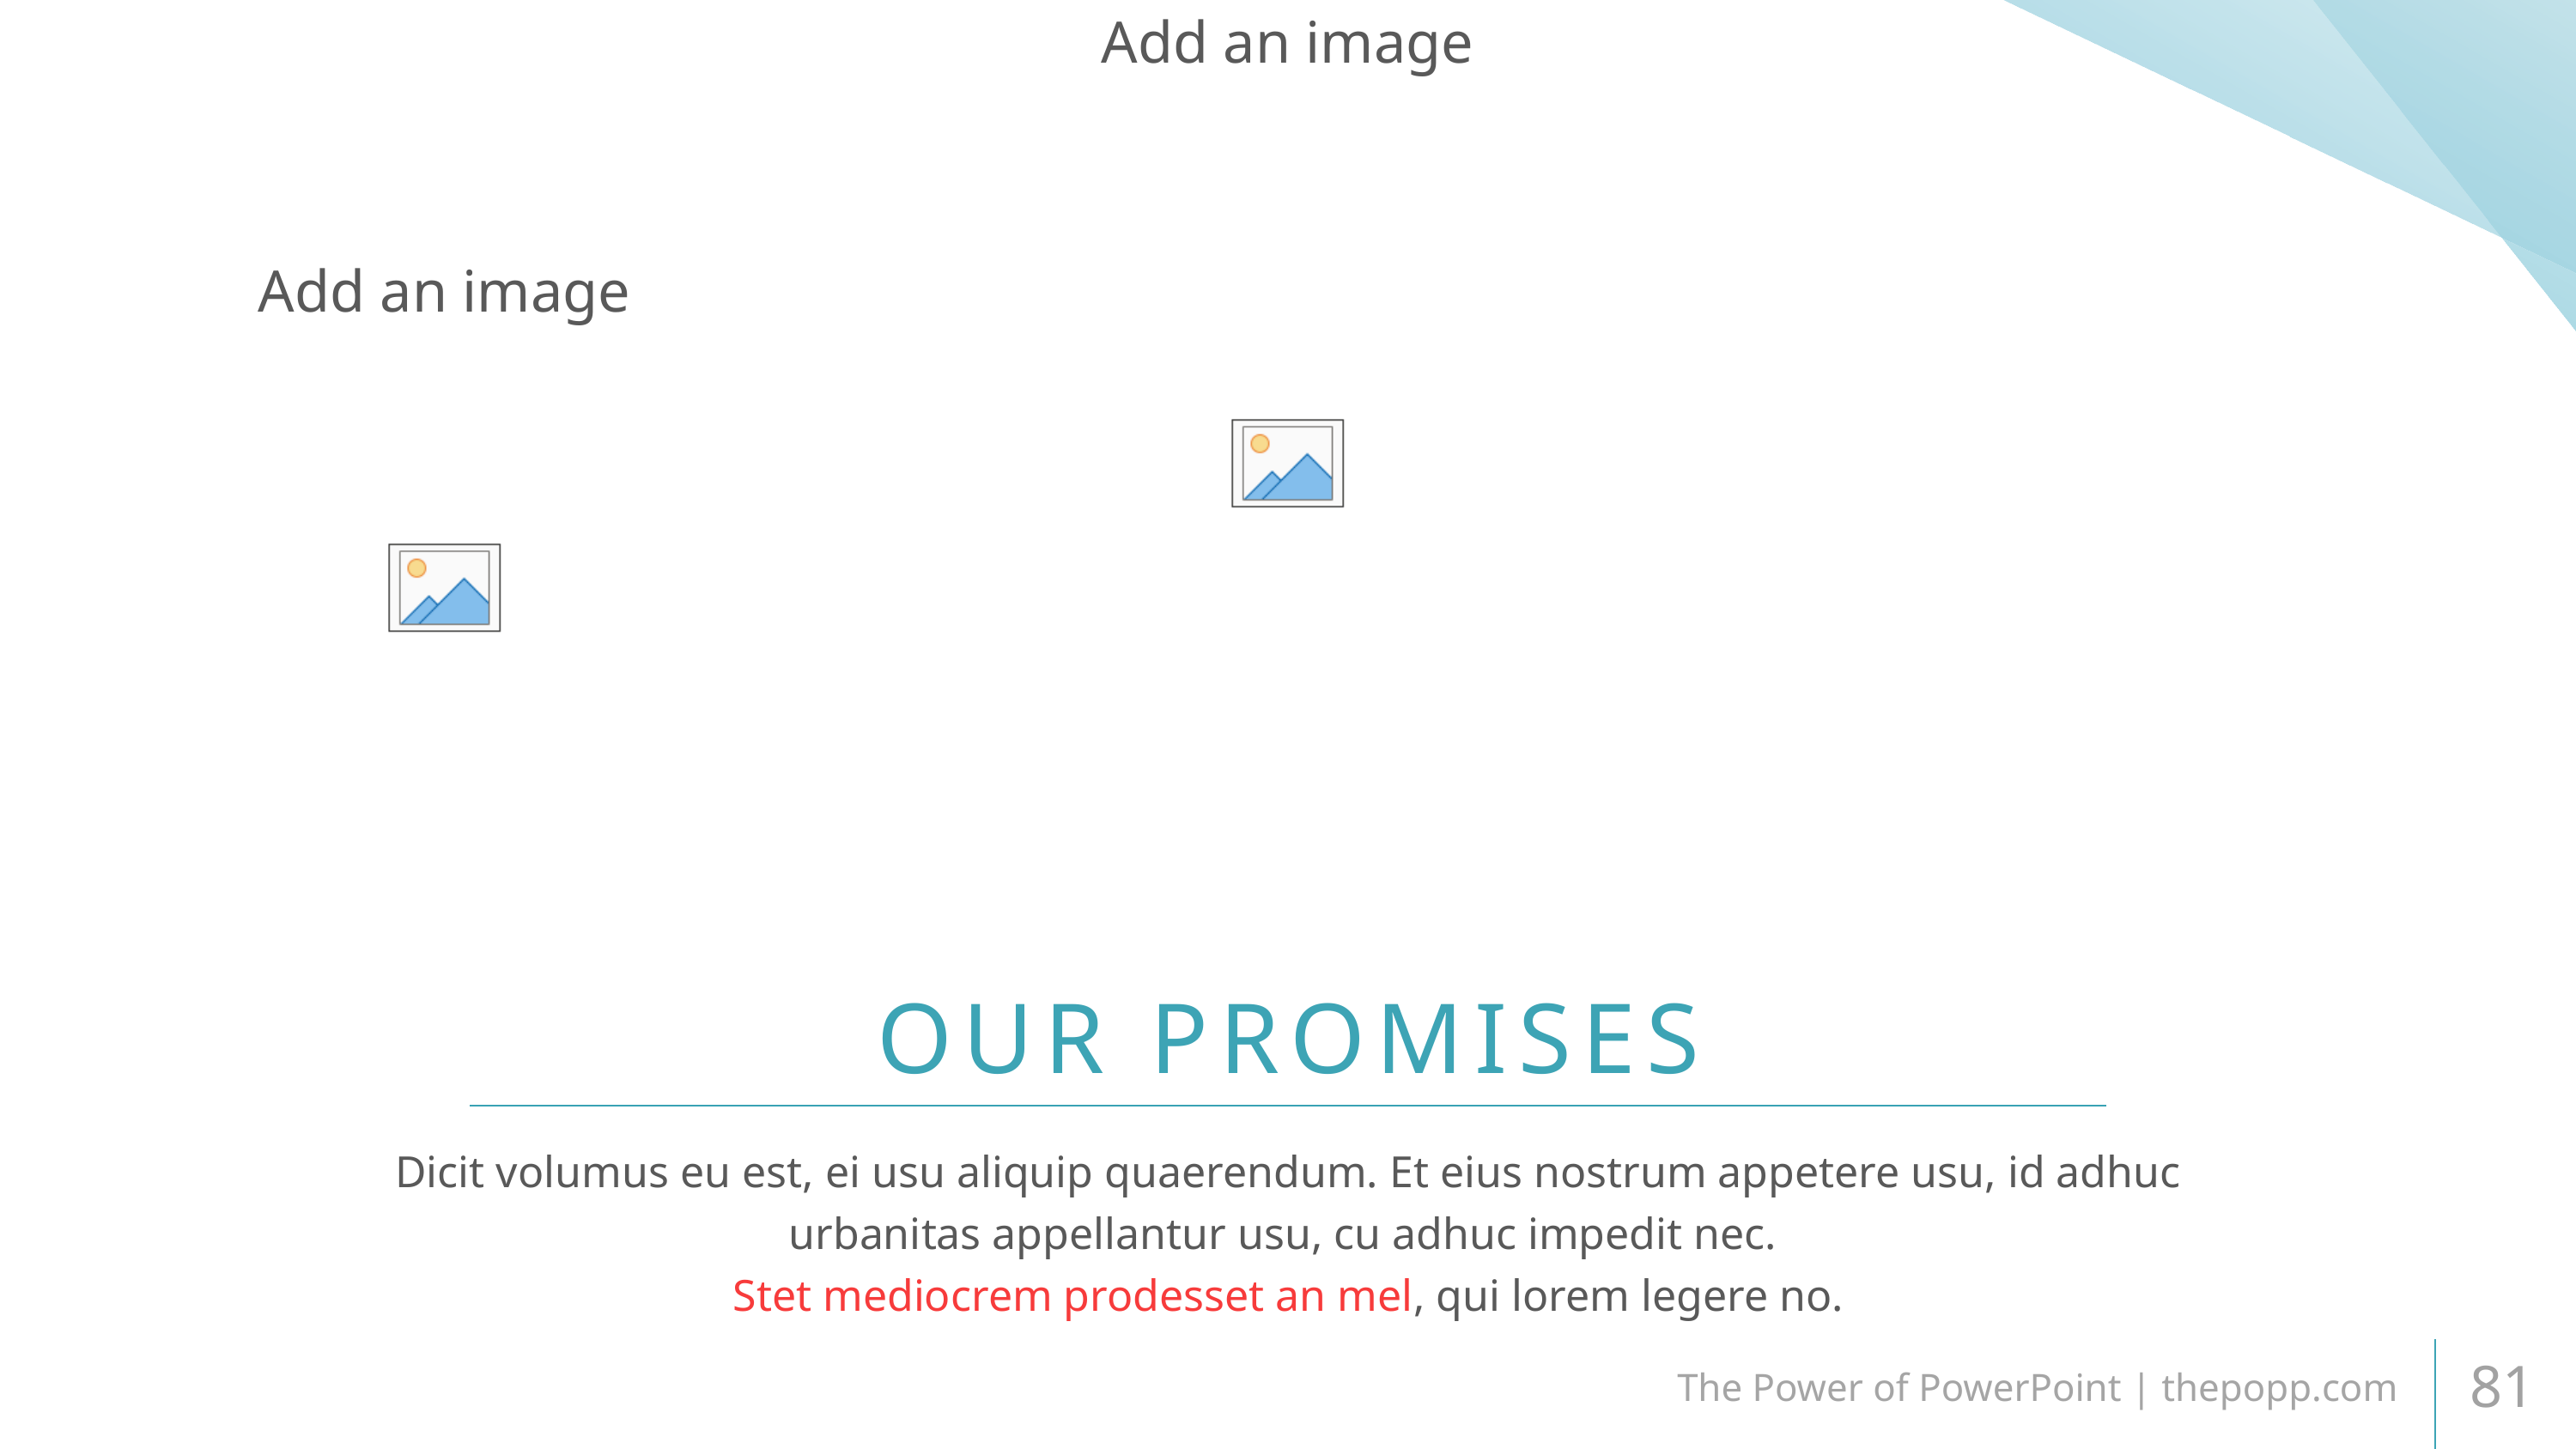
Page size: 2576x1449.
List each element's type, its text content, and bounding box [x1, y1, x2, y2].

slide_number 81 [2446, 1350, 2575, 1428]
list Dicit volumus eu est, ei usu aliquip quaerendum. Et eius nostrum appetere usu, id adhuc urbanitas appellantur usu, cu adhuc impedit nec. Stet mediocrem prodesset an mel, qui lorem legere no. [295, 1123, 2282, 1340]
footer The Power of PowerPoint | thepopp.com [1326, 1350, 2421, 1428]
list OUR PROMISES [400, 937, 2178, 1105]
picture [0, 0, 2576, 928]
